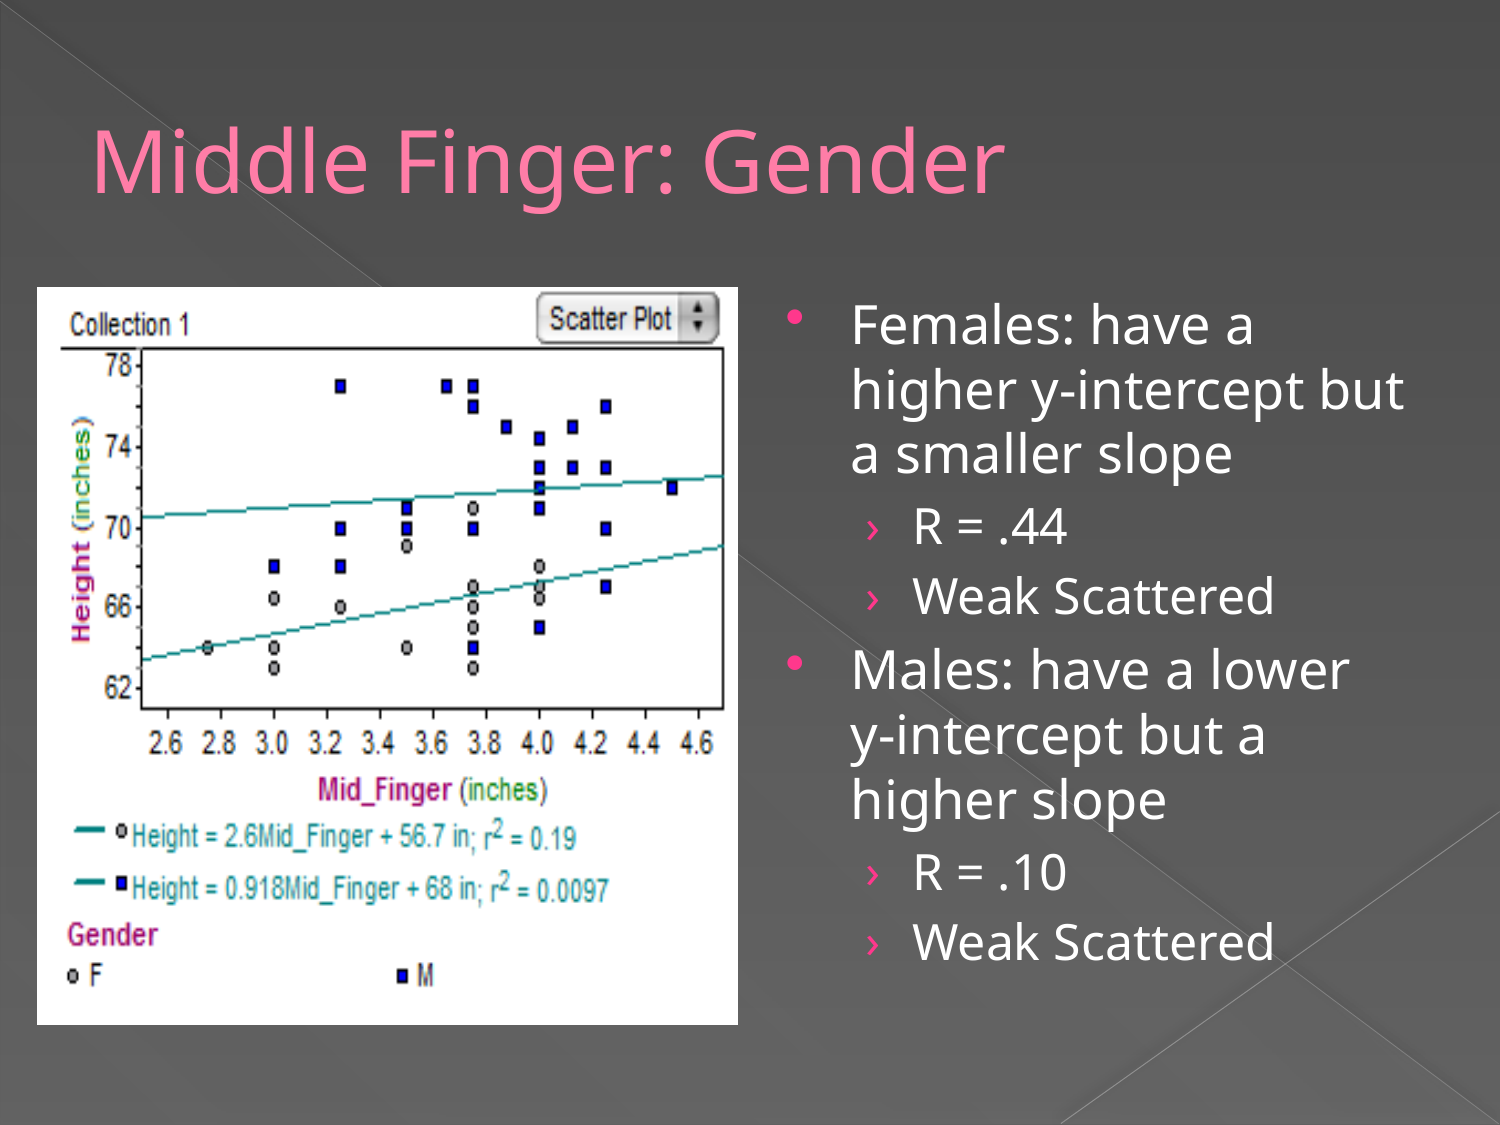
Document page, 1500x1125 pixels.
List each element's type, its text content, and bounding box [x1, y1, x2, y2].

list Females: have a higher y-intercept but a smaller slope R = .44 Weak Scattered Males: have a lower y-intercept but a higher slope R = .10 Weak Scattered [762, 282, 1425, 1025]
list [37, 287, 738, 1026]
text_box [950, 274, 1438, 336]
title Middle Finger: Gender [75, 43, 1425, 274]
